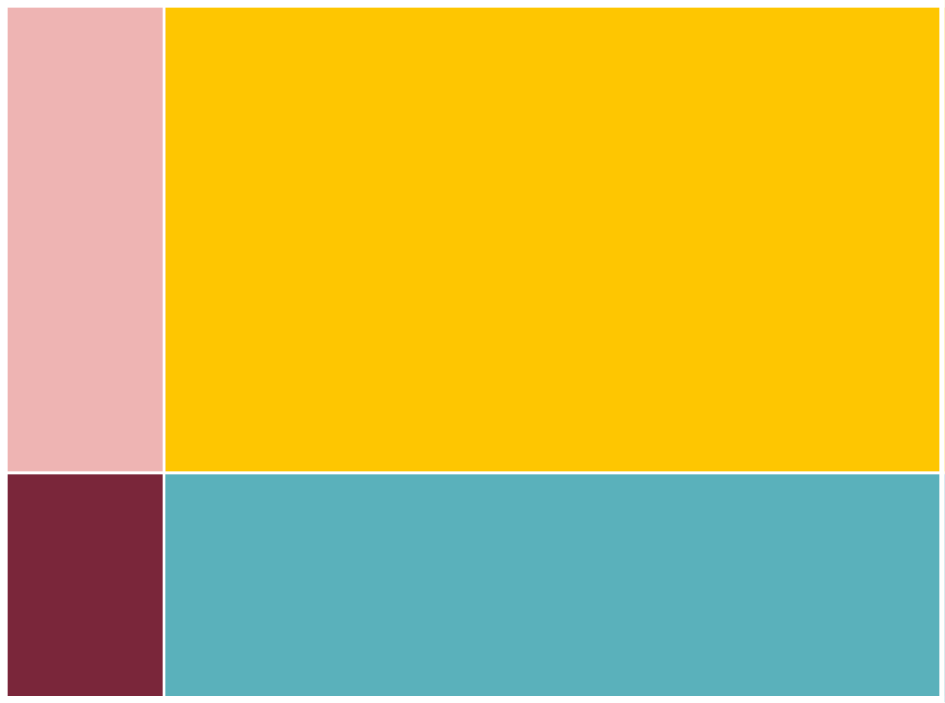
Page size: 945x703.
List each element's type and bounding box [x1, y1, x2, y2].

text_box [0, 0, 9, 695]
text_box [9, 470, 938, 475]
text_box [161, 475, 166, 695]
text_box [9, 475, 161, 695]
text_box [9, 9, 161, 470]
text_box [161, 9, 166, 470]
text_box [2, 0, 945, 9]
text_box [166, 475, 938, 695]
text_box [0, 695, 945, 703]
text_box [938, 9, 945, 695]
text_box [166, 9, 938, 470]
